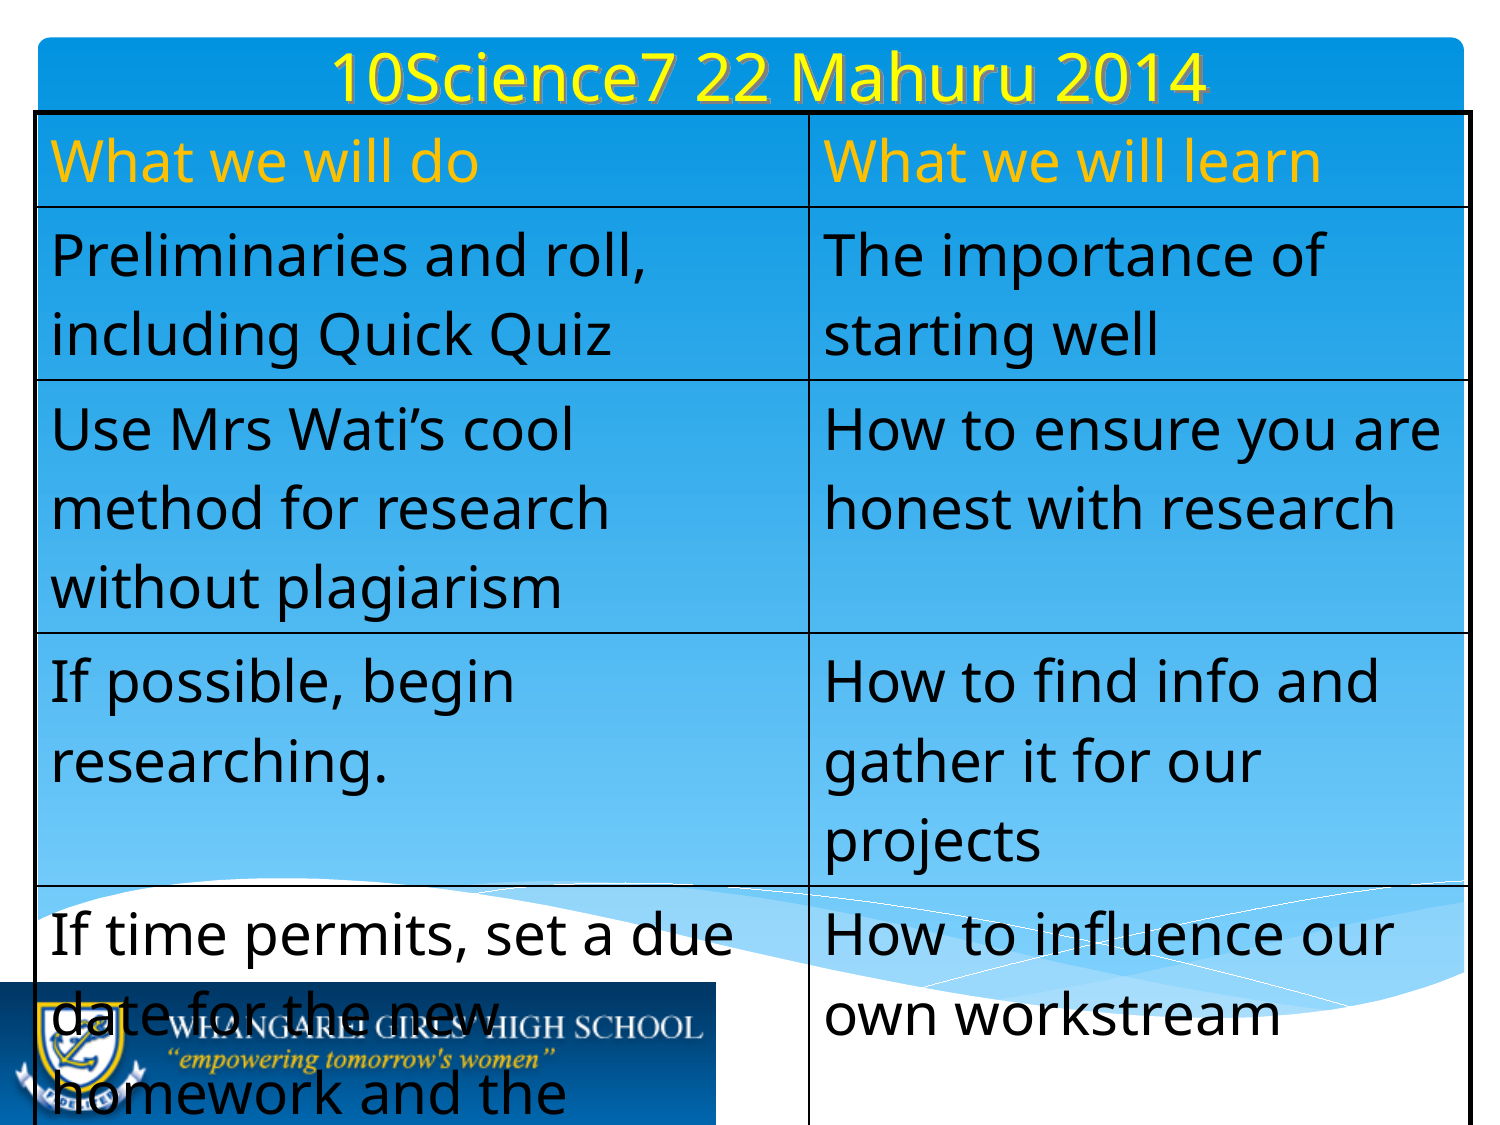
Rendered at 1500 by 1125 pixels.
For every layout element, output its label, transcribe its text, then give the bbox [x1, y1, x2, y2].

picture [0, 982, 716, 1125]
table_cell How to influence our own workstream [810, 887, 1468, 1125]
table_cell Use Mrs Wati’s cool method for research without plagiarism [37, 381, 808, 632]
table_cell The importance of starting well [810, 208, 1468, 379]
table_cell How to ensure you are honest with research [810, 381, 1468, 632]
table_cell If possible, begin researching. [37, 634, 808, 885]
table_header What we will do [37, 115, 808, 206]
table_cell If time permits, set a due date for the new homework and the research projects [37, 887, 808, 1125]
table_header What we will learn [810, 115, 1468, 206]
table_cell Preliminaries and roll, including Quick Quiz [37, 208, 808, 379]
table_cell How to find info and gather it for our projects [810, 634, 1468, 885]
text_box 10Science7 22 Mahuru 2014 [162, 24, 1375, 110]
